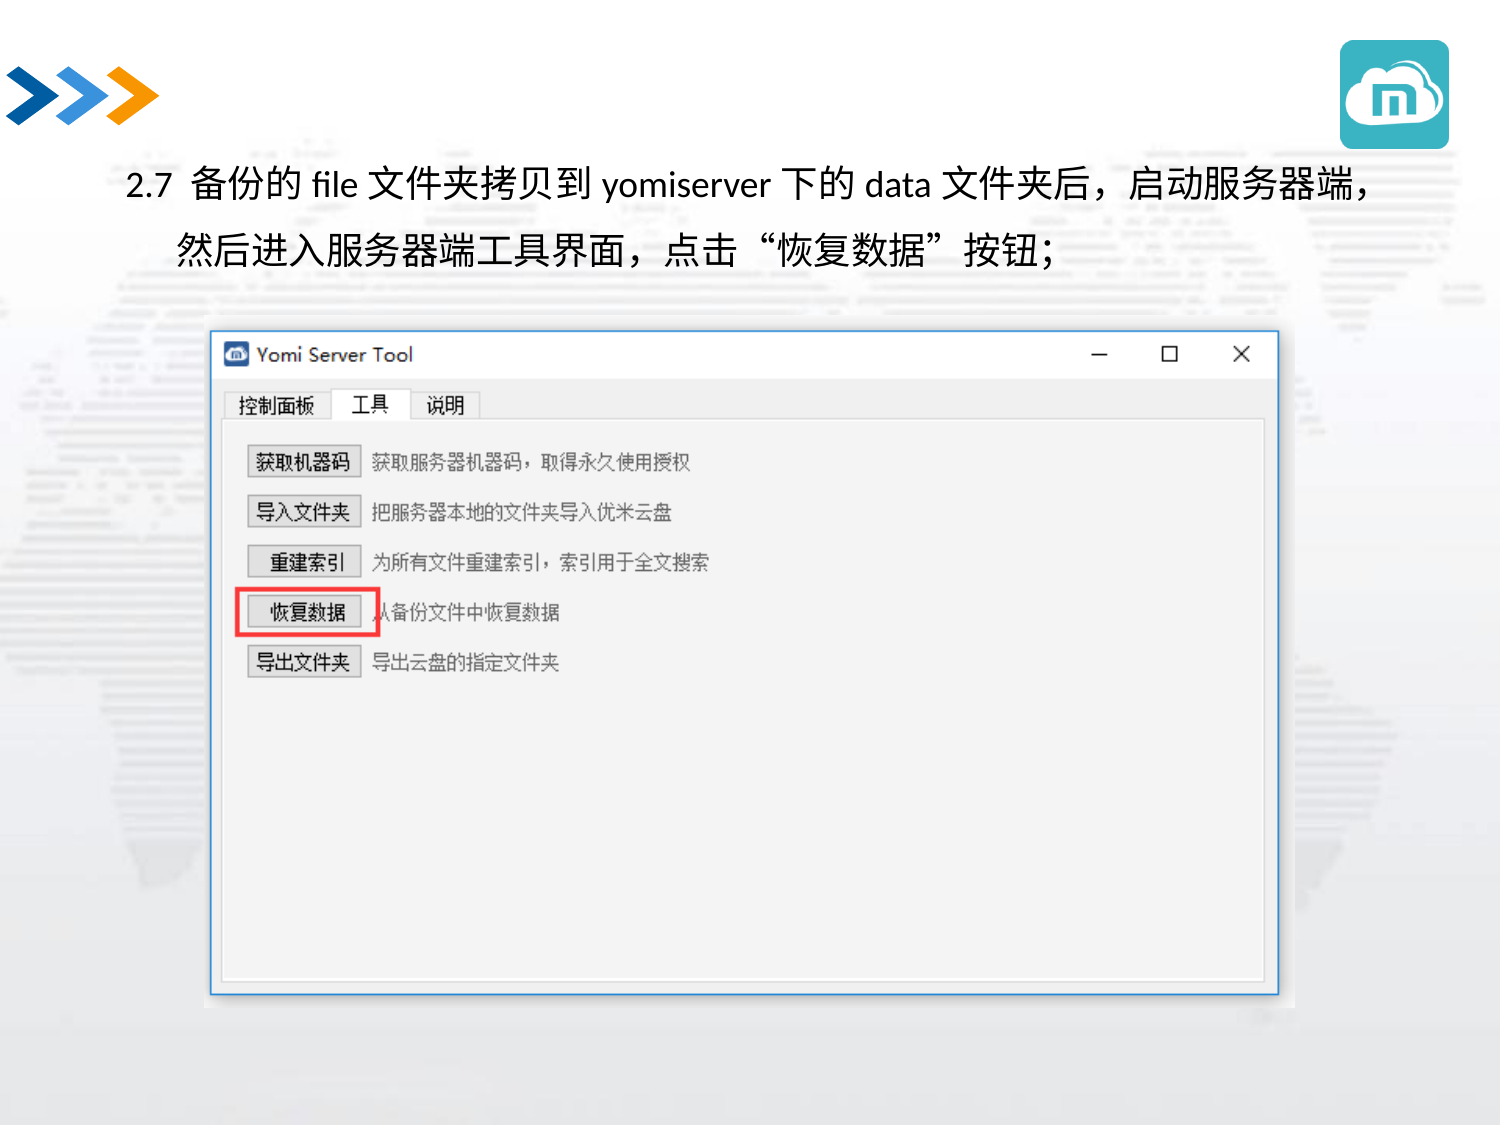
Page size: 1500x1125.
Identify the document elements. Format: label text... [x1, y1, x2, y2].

picture [0, 0, 1500, 1125]
text_box 2.7 备份的file文件夹拷贝到yomiserver下的data文件夹后，启动服务器端， 然后进入服务器端工具界面，点击“恢复数据”按钮； [110, 130, 1406, 280]
